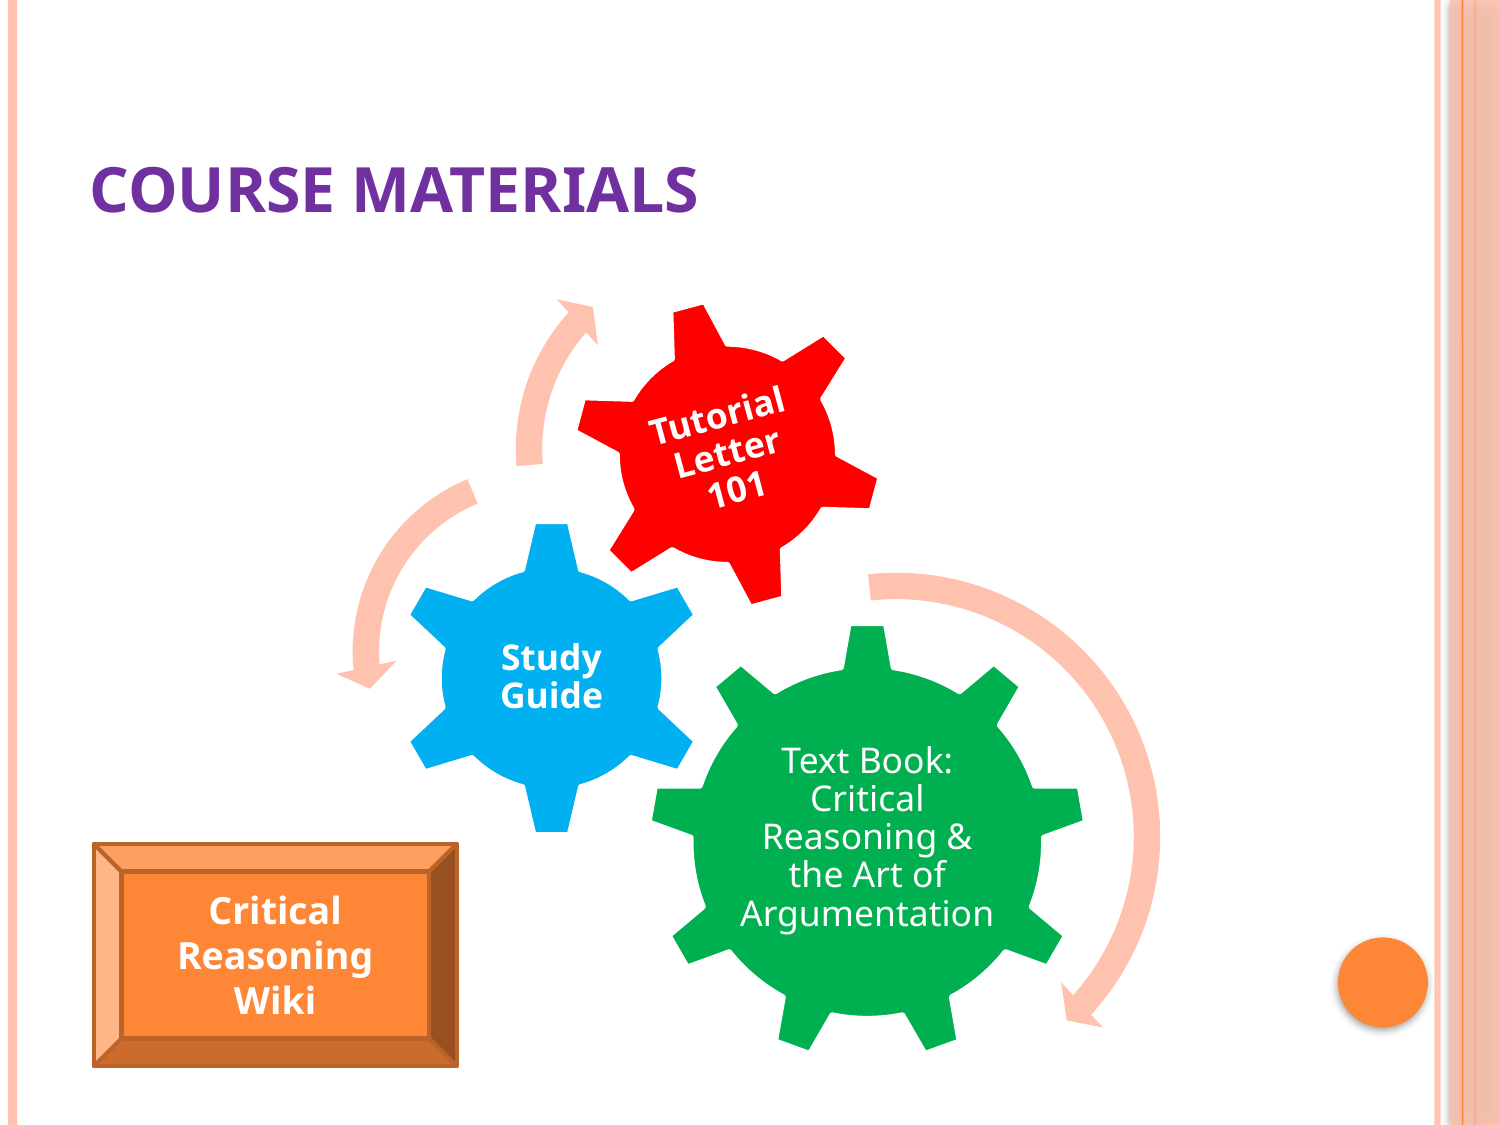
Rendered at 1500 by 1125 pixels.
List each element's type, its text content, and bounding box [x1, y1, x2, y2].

title Course materials [75, 45, 1300, 233]
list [74, 261, 1301, 1063]
